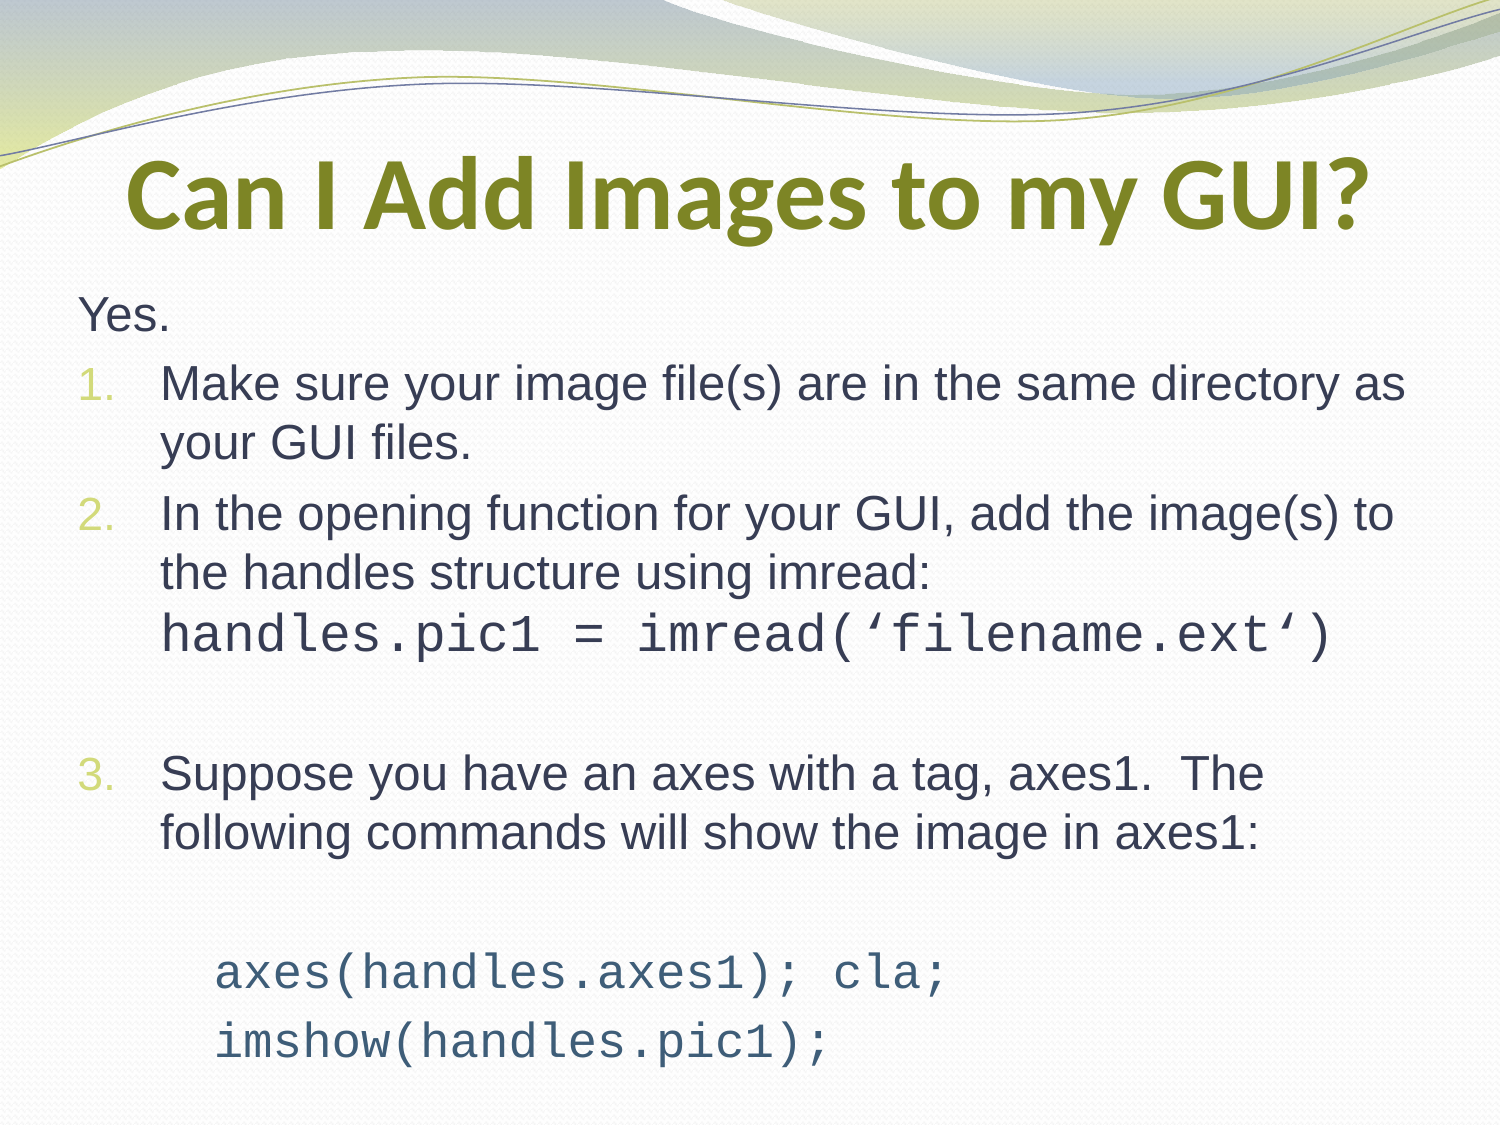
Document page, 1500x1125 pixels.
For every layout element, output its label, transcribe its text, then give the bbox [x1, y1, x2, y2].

list Yes. Make sure your image file(s) are in the same directory as your GUI files. In the opening function for your GUI, add the image(s) to the handles structure using imread: handles.pic1 = imread(‘filename.ext‘) Suppose you have an axes with a tag, axes1. The following commands will show the image in axes1: axes(handles.axes1); cla; imshow(handles.pic1); [62, 275, 1450, 1075]
title Can I Add Images to my GUI? [75, 62, 1425, 250]
